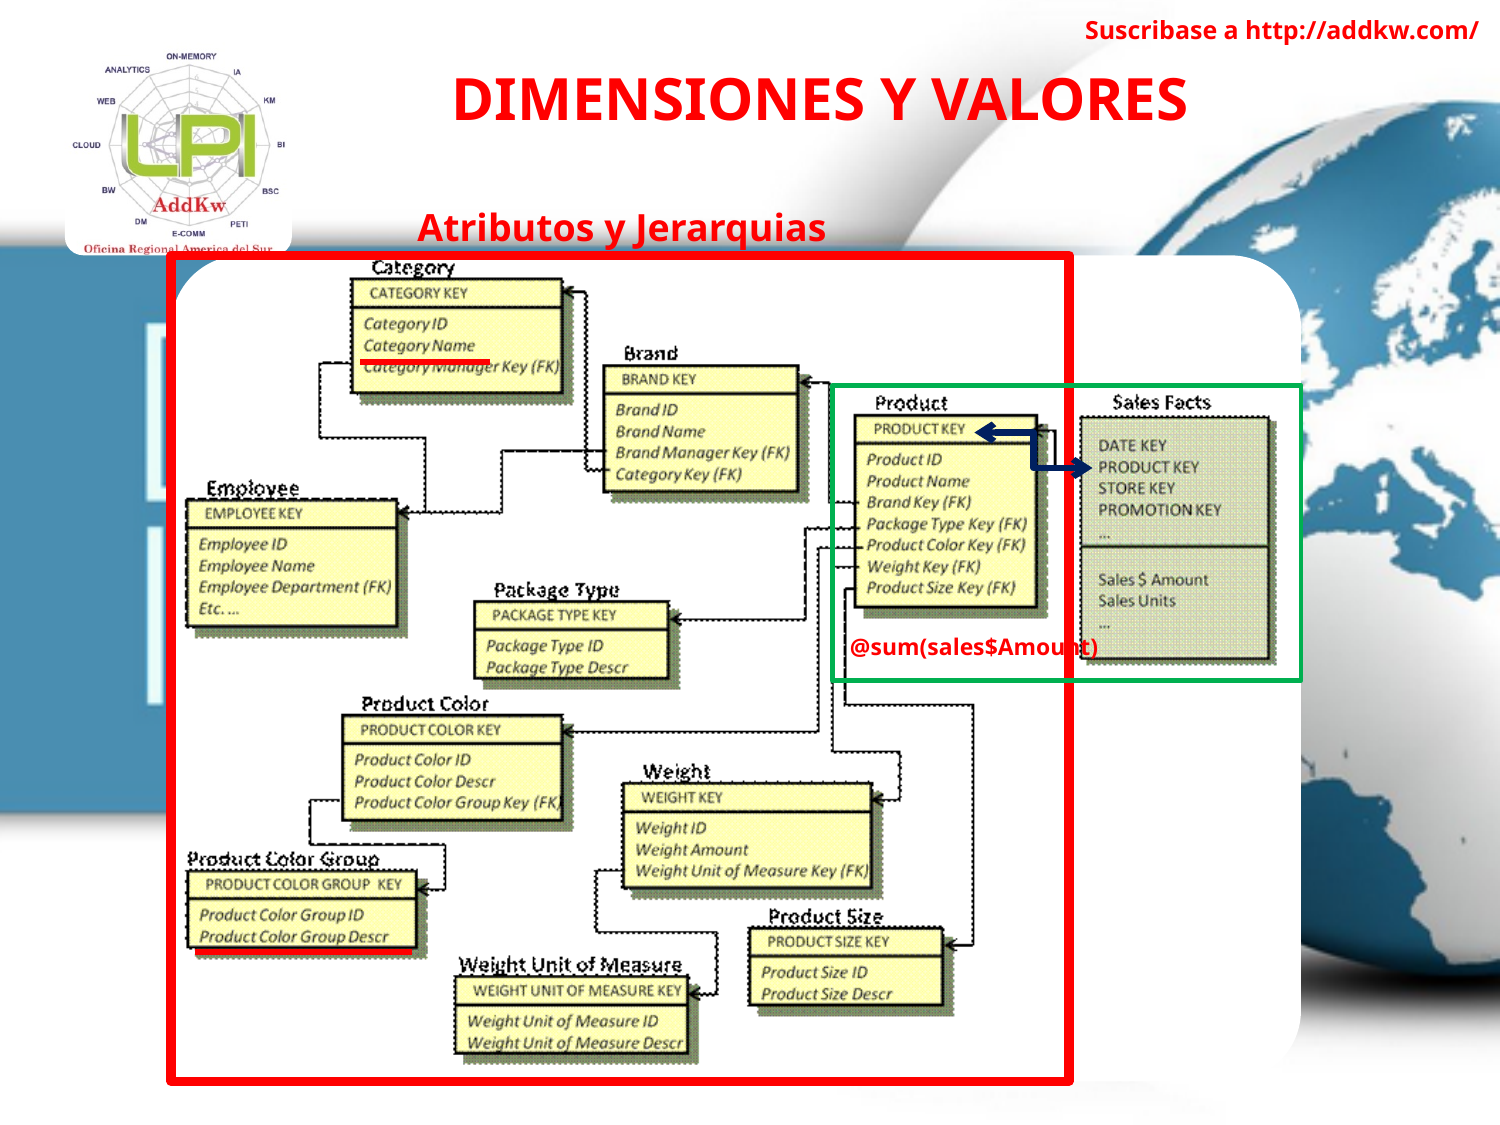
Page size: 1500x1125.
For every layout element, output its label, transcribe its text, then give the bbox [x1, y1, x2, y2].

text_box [974, 432, 1093, 469]
text_box Suscribase a http://addkw.com/ [1070, 7, 1495, 52]
text_box Dimensiones y valores [276, 54, 1364, 173]
text_box Atributos y Jerarquias [402, 196, 842, 255]
picture [0, 0, 1500, 1125]
